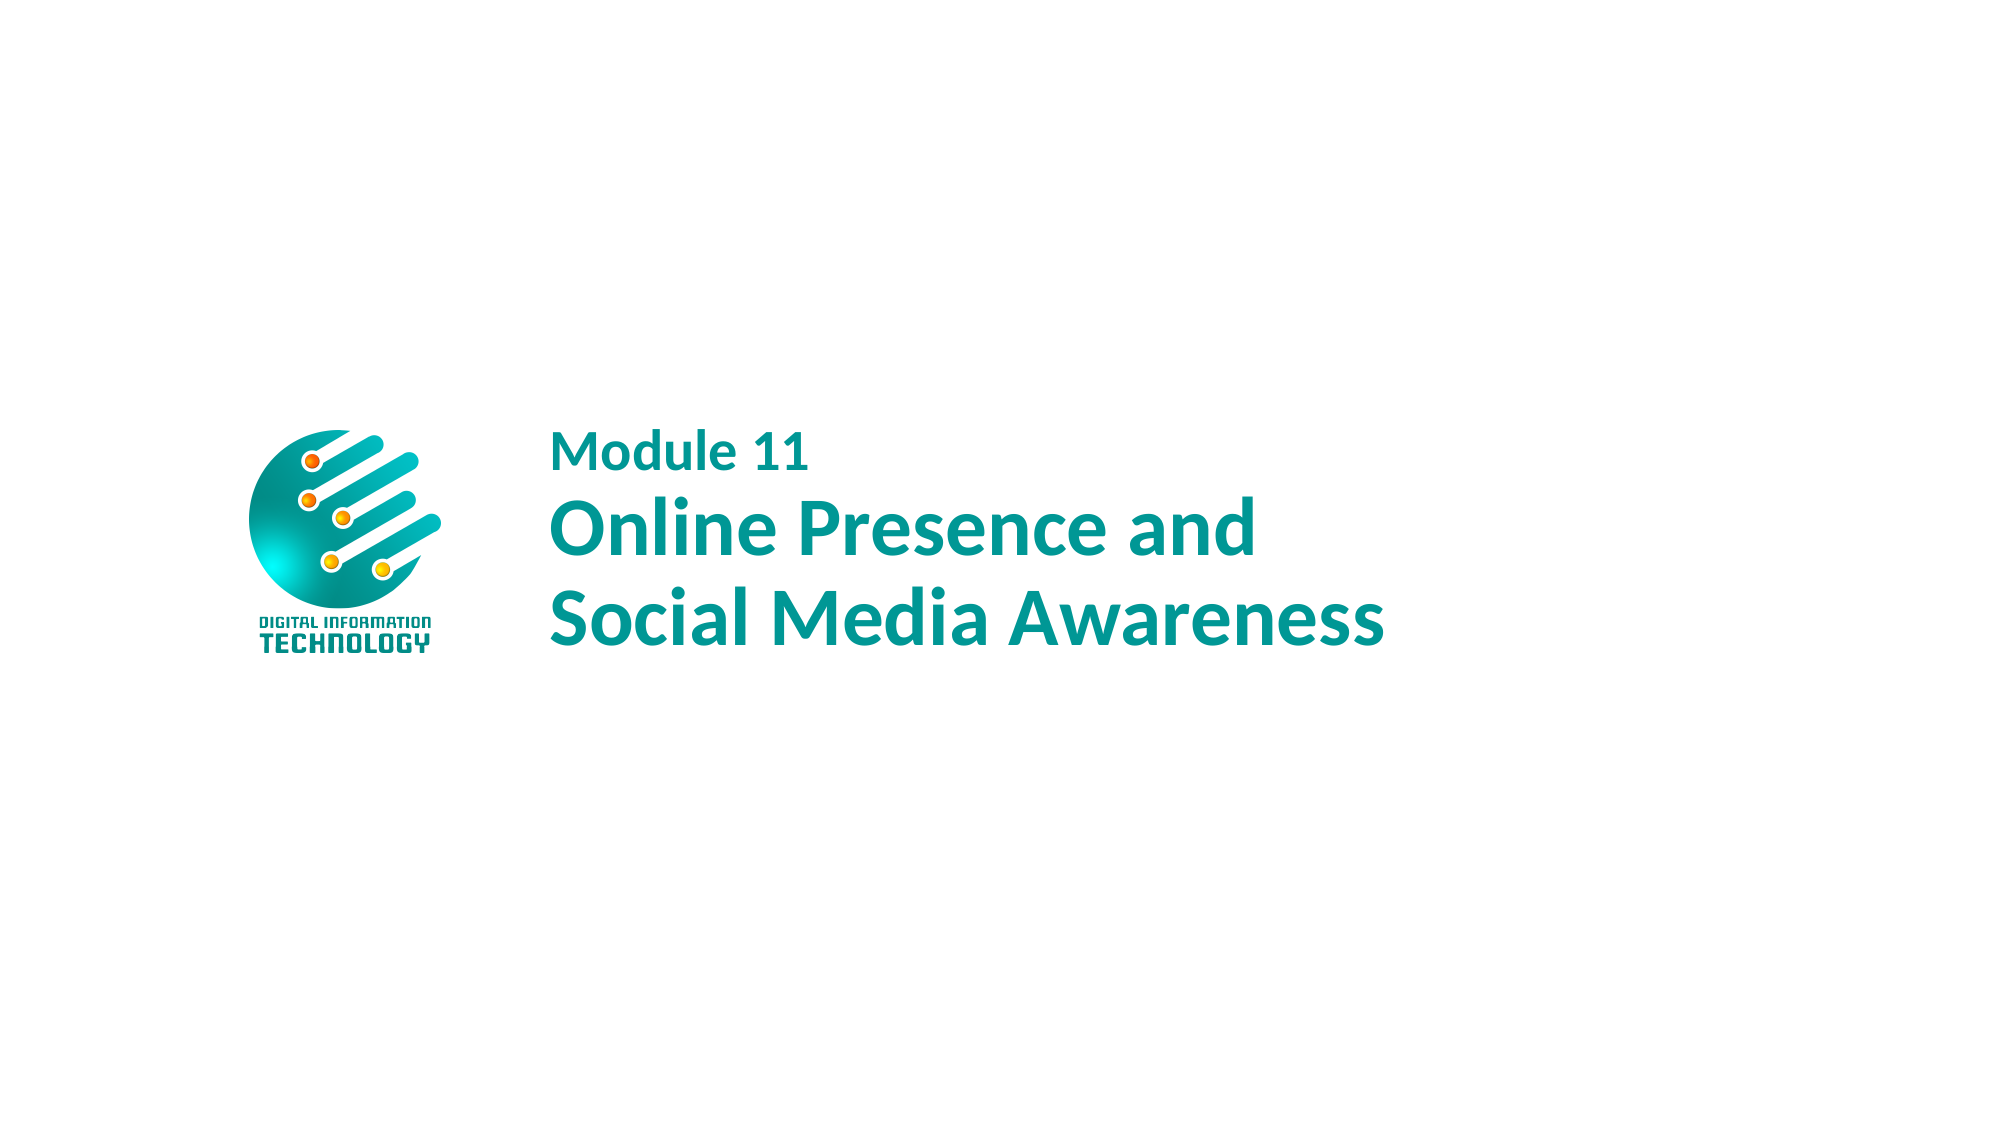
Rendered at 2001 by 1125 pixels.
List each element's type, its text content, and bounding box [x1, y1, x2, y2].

text_box Module 11 Online Presence and Social Media Awareness [549, 346, 1750, 738]
picture [249, 430, 441, 653]
